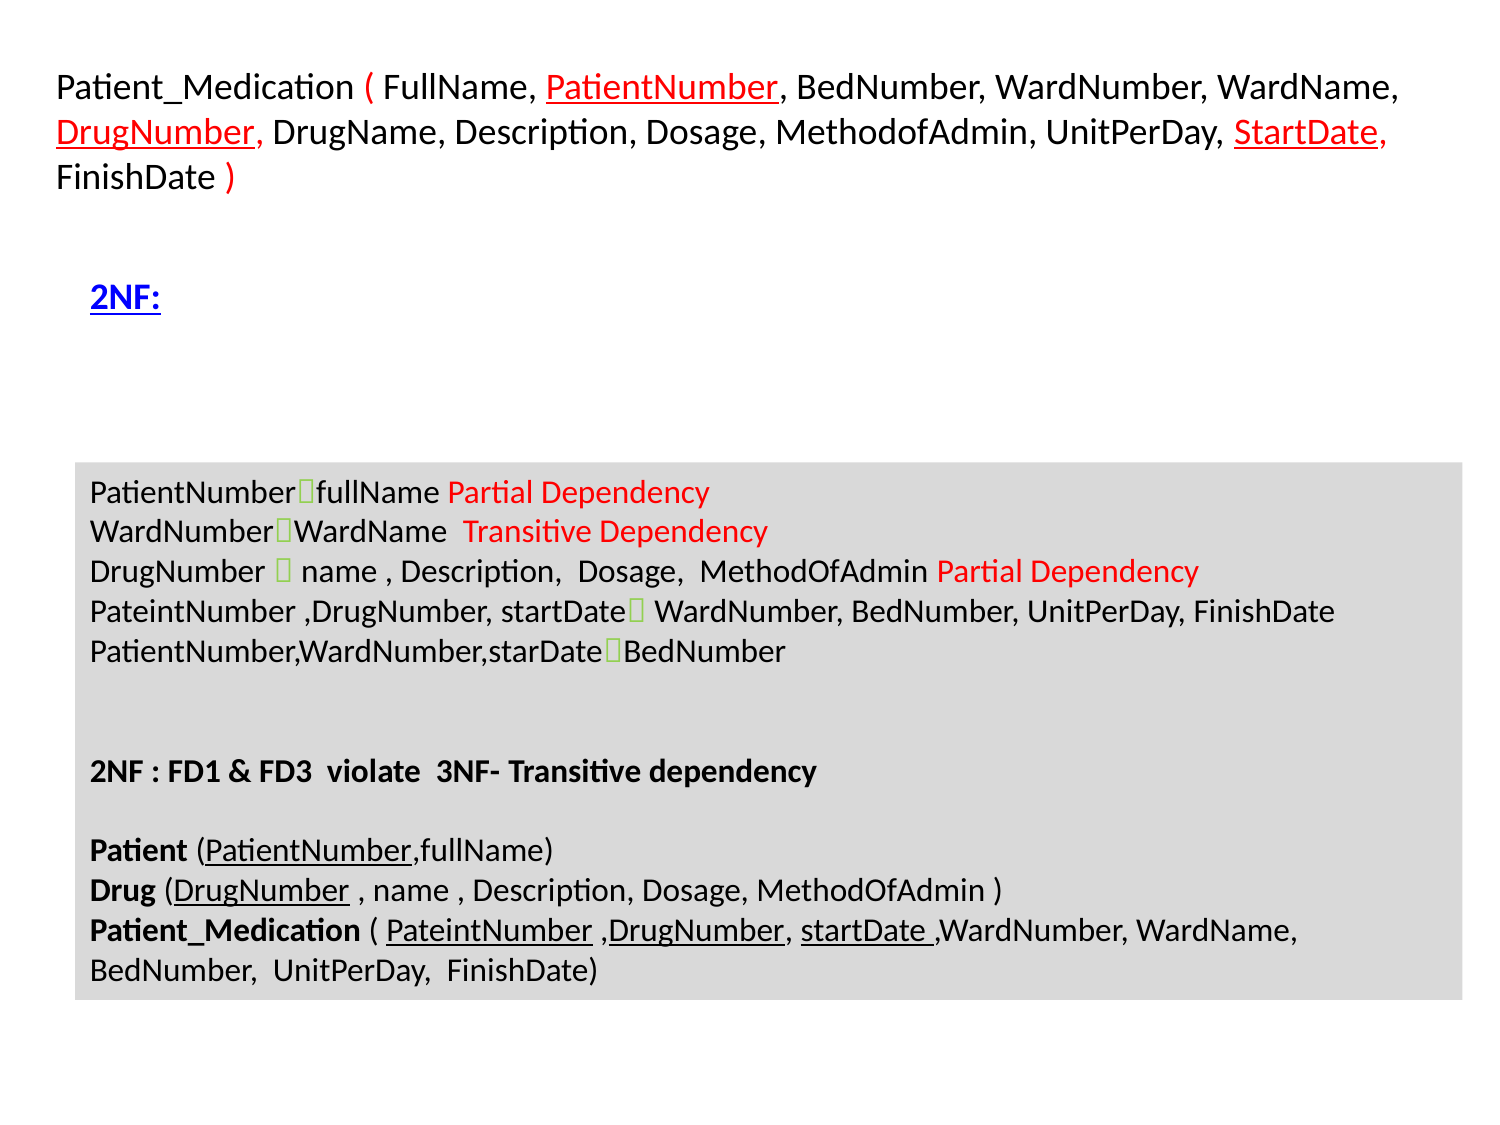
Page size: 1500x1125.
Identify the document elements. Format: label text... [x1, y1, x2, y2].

text_box 2NF: [74, 295, 1425, 1063]
text_box Patient_Medication ( FullName, PatientNumber, BedNumber, WardNumber, WardName, DrugNumber, DrugName, Description, Dosage, MethodofAdmin, UnitPerDay, StartDate, FinishDate ) [41, 54, 1500, 295]
text_box PatientNumberfullName Partial Dependency WardNumberWardName Transitive Dependency DrugNumber  name , Description, Dosage, MethodOfAdmin Partial Dependency PateintNumber ,DrugNumber, startDate WardNumber, BedNumber, UnitPerDay, FinishDate PatientNumber,WardNumber,starDateBedNumber 2NF : FD1 & FD3 violate 3NF- Transitive dependency Patient (PatientNumber,fullName) Drug (DrugNumber , name , Description, Dosage, MethodOfAdmin ) Patient_Medication ( PateintNumber ,DrugNumber, startDate ,WardNumber, WardName, BedNumber, UnitPerDay, FinishDate) [75, 462, 1463, 1000]
